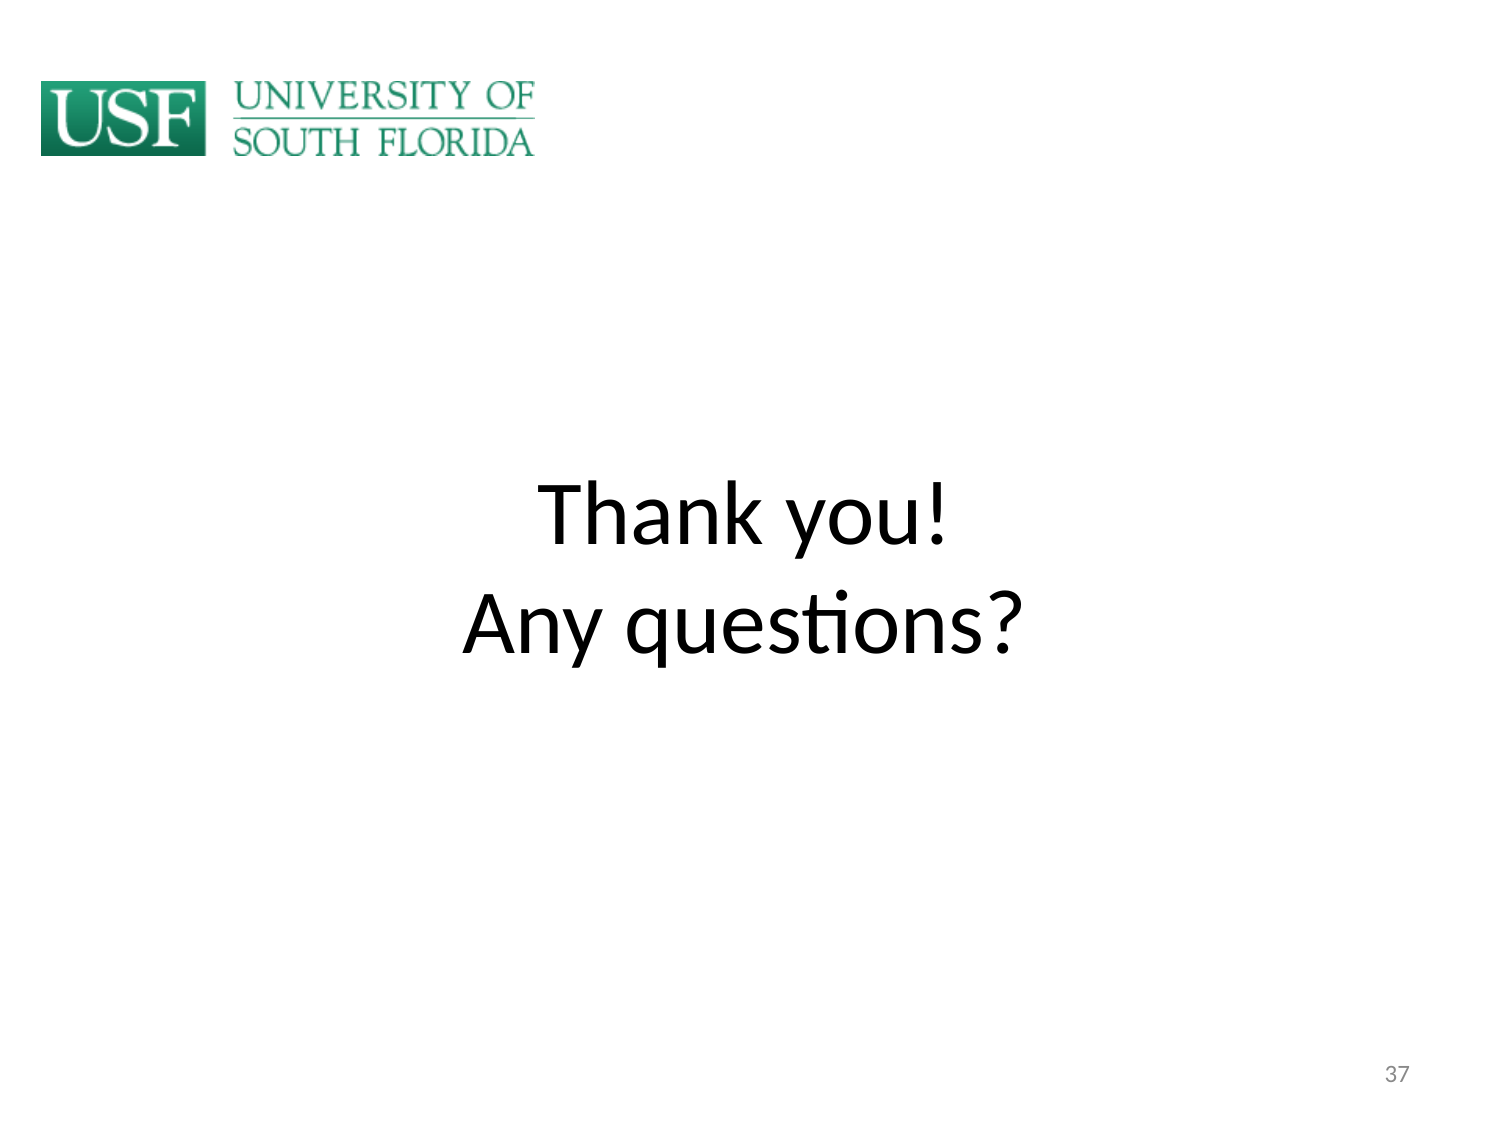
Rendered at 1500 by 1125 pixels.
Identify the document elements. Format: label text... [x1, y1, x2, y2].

title Thank you! Any questions? [393, 478, 1118, 647]
picture [40, 81, 536, 156]
slide_number 37 [1074, 1042, 1425, 1103]
